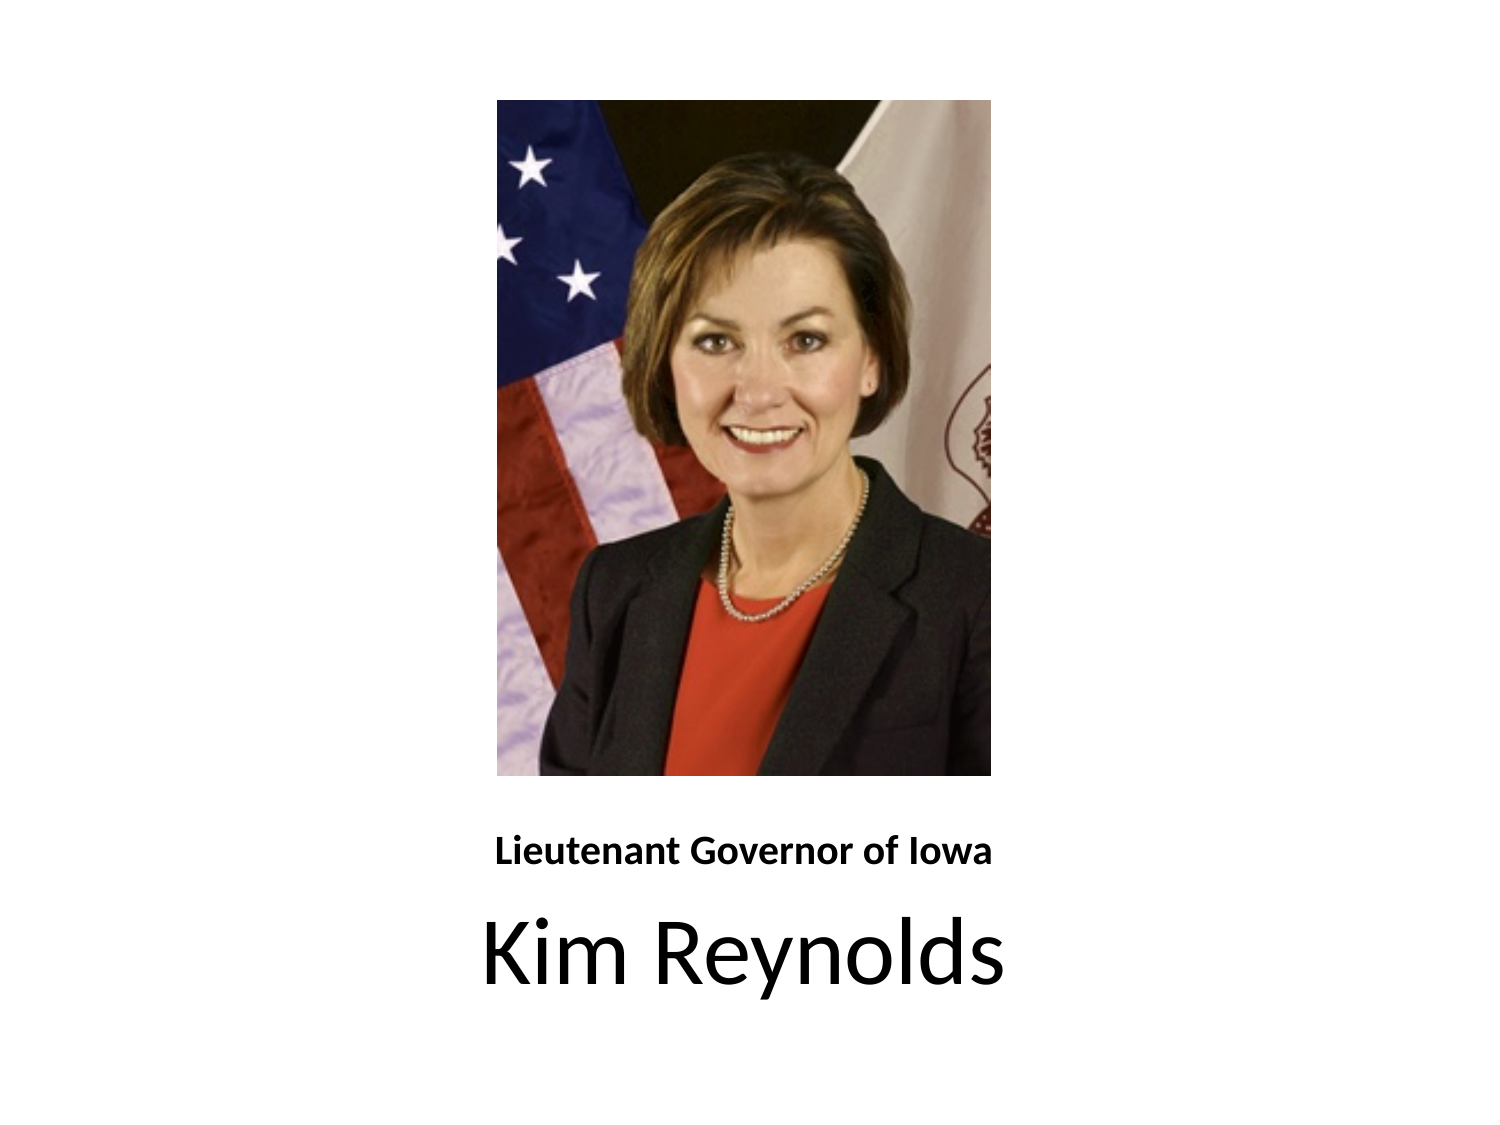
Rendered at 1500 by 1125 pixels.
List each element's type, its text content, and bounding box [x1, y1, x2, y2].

title Lieutenant Governor of Iowa [294, 787, 1194, 880]
picture [496, 100, 992, 776]
list Kim Reynolds [294, 880, 1194, 1013]
